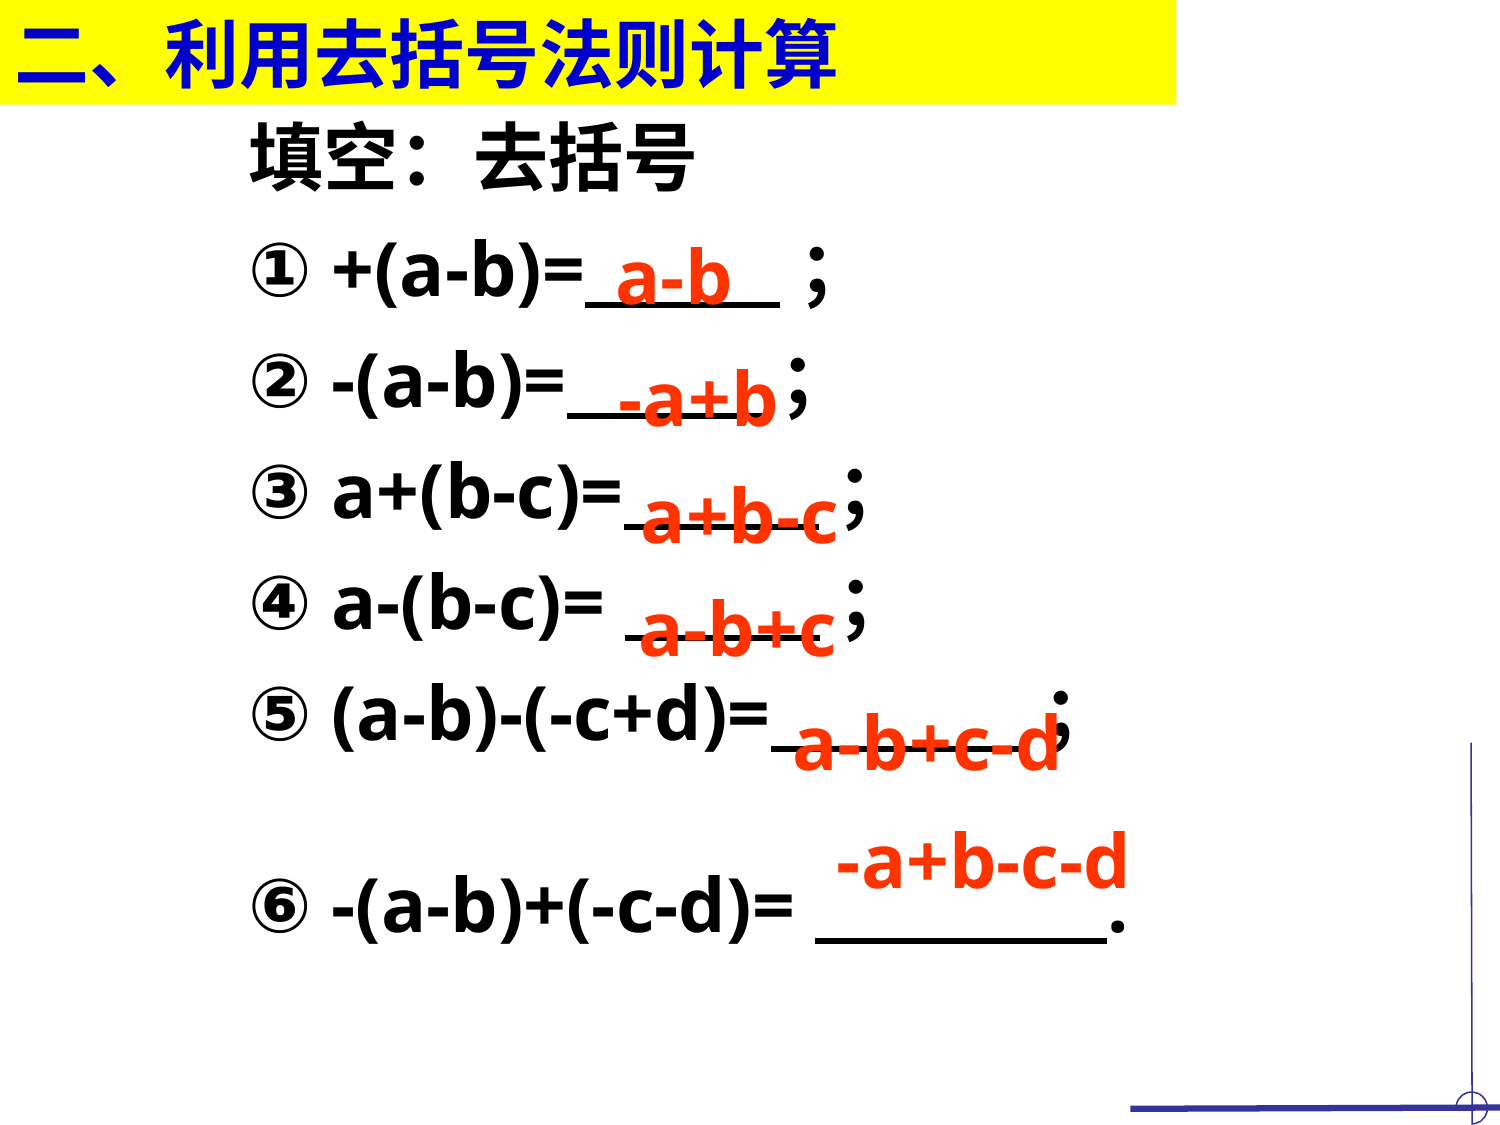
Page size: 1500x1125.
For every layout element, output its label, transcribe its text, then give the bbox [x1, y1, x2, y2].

text_box a-b+c [623, 574, 919, 680]
text_box a-b [600, 222, 766, 328]
text_box -a+b [603, 344, 800, 449]
text_box 填空：去括号 ① +(a-b)= ； ② -(a-b)= ； ③ a+(b-c)= ； ④ a-(b-c)= ； ⑤ (a-b)-(-c+d)= ； ⑥ -(a-b)+(-c-d)= . [233, 113, 1467, 957]
text_box -a+b-c-d [822, 806, 1223, 911]
text_box a+b-c [625, 461, 897, 566]
text_box 二、利用去括号法则计算 [0, 0, 1177, 105]
text_box a-b+c-d [777, 688, 1105, 793]
